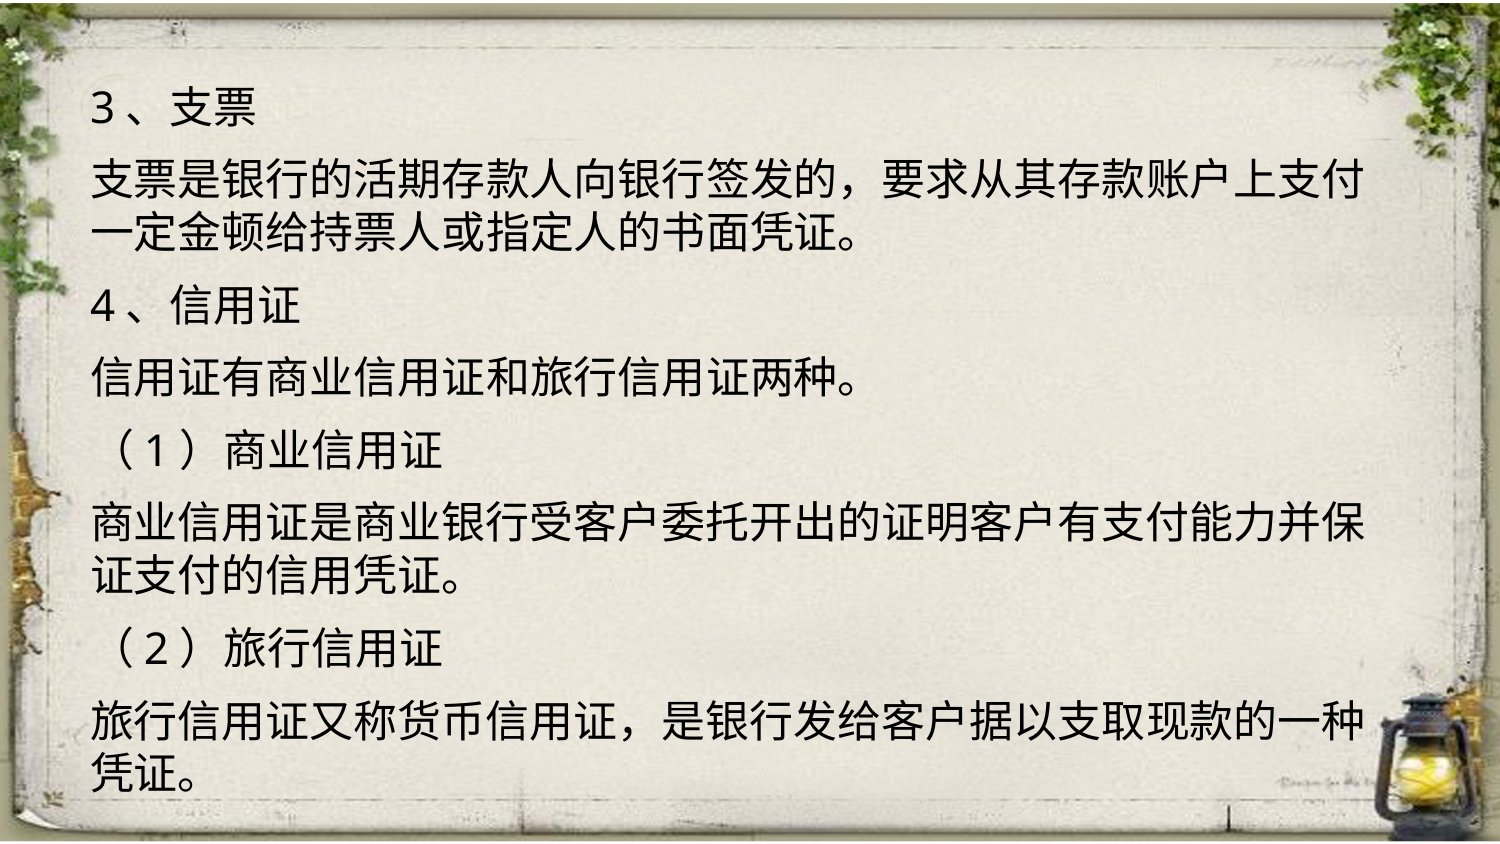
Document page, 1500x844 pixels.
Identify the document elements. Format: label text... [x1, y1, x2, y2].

list 3、支票 支票是银行的活期存款人向银行签发的，要求从其存款账户上支付一定金顿给持票人或指定人的书面凭证。 4、信用证 信用证有商业信用证和旅行信用证两种。 （1）商业信用证 商业信用证是商业银行受客户委托开出的证明客户有支付能力并保证支付的信用凭证。 （2）旅行信用证 旅行信用证又称货币信用证，是银行发给客户据以支取现款的一种凭证。 [75, 71, 1425, 813]
picture [0, 0, 1500, 844]
